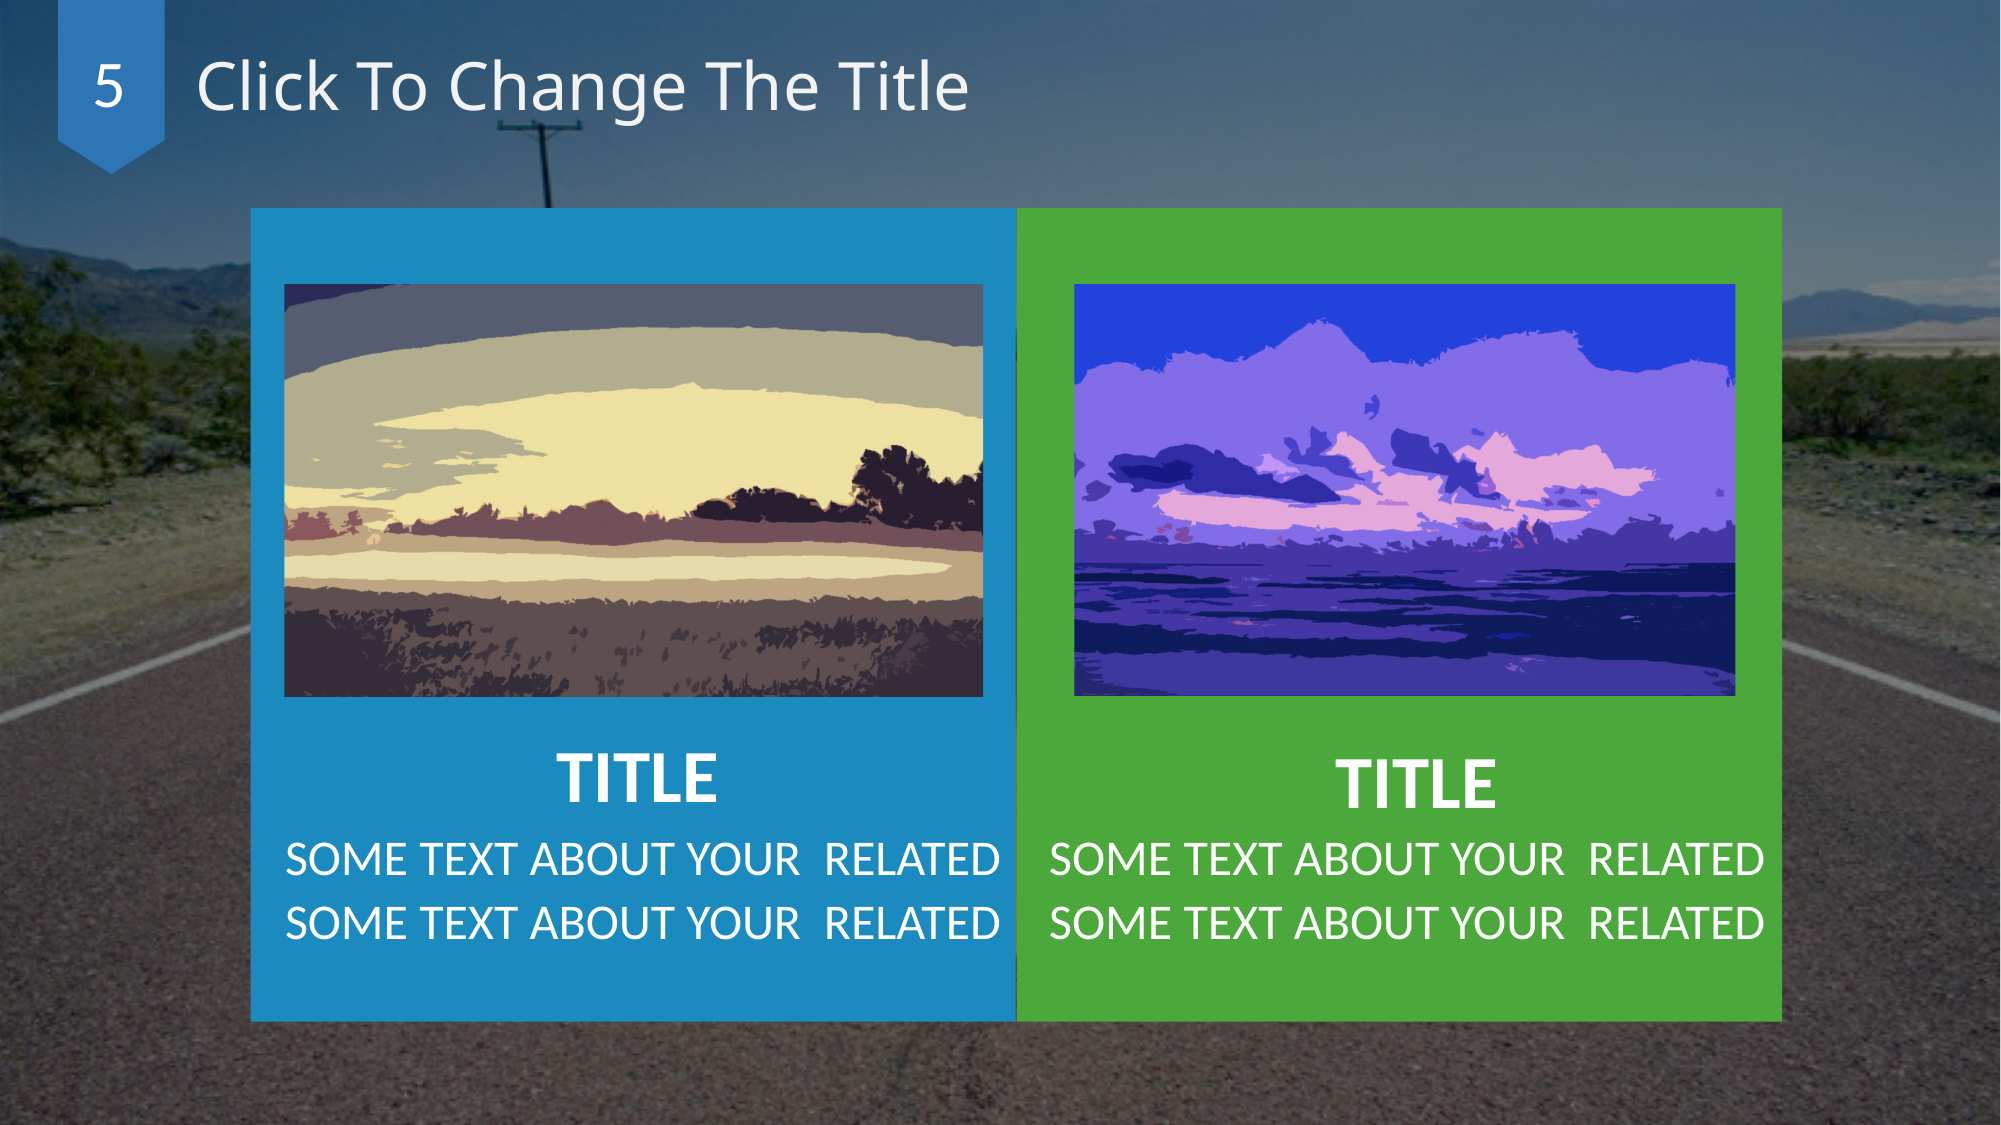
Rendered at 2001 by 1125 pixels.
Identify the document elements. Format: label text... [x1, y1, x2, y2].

text_box [57, 0, 166, 176]
text_box Click To Change The Title [180, 36, 1119, 132]
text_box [250, 208, 1016, 1022]
picture [0, 0, 2001, 1125]
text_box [1016, 208, 1883, 1022]
text_box 5 [77, 33, 184, 129]
